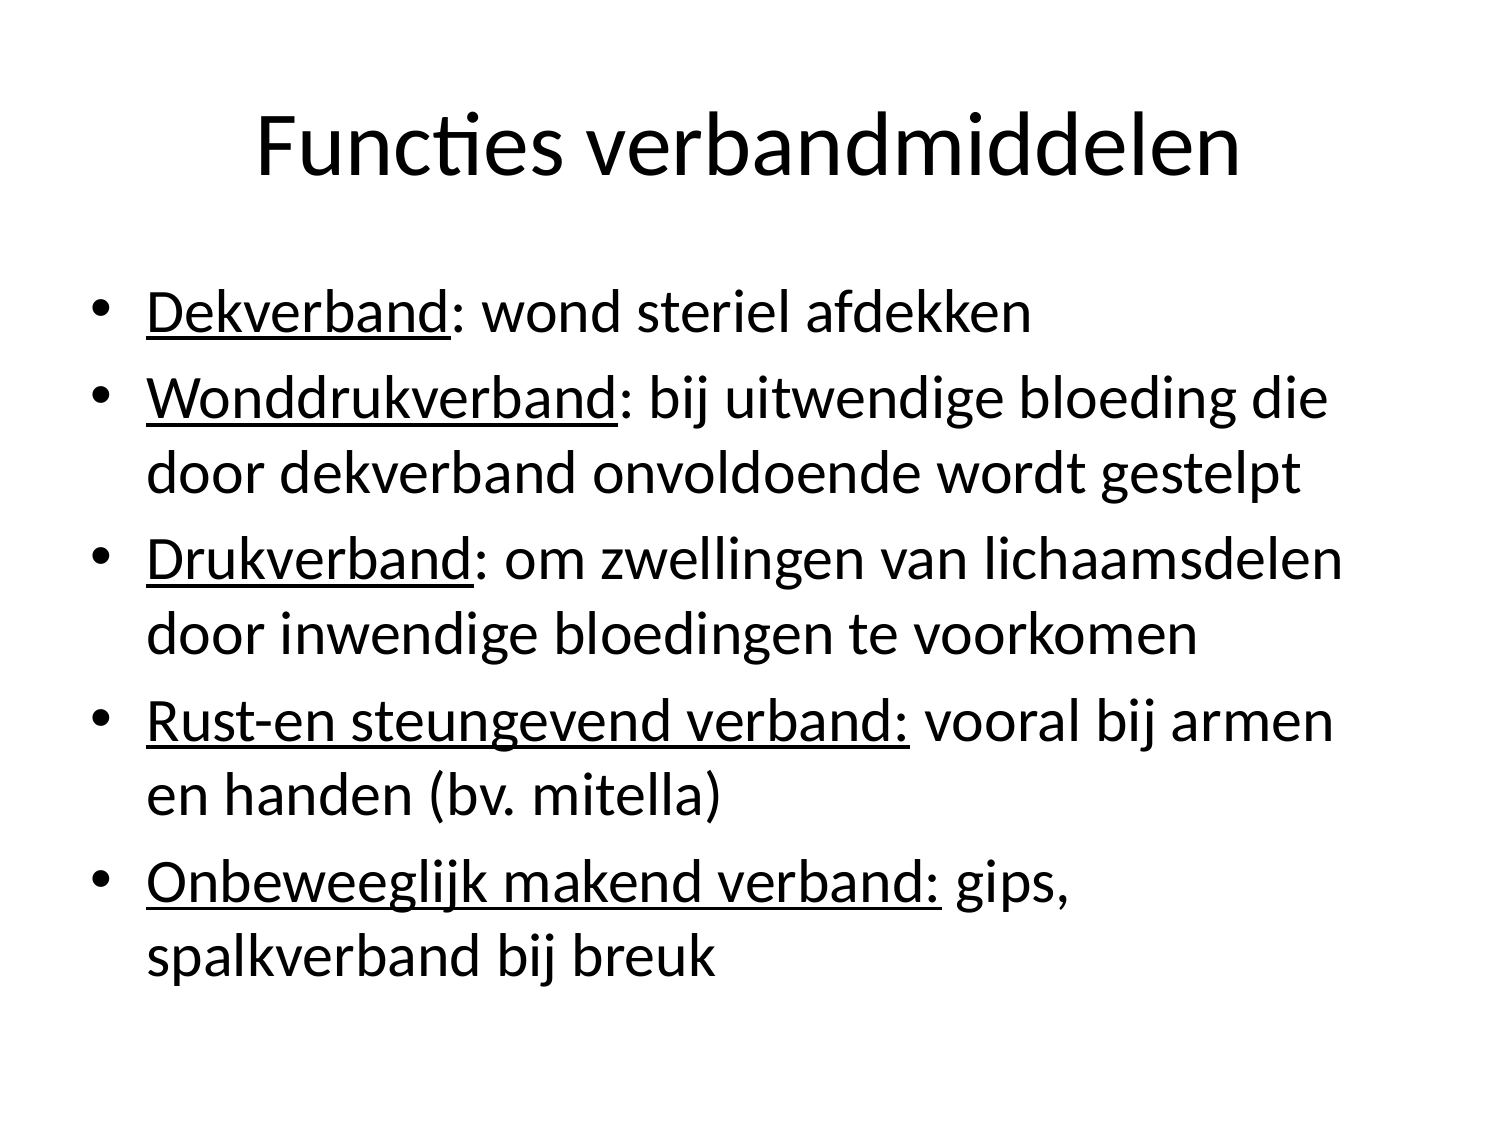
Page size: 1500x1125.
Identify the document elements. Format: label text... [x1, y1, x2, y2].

title Functies verbandmiddelen [75, 45, 1425, 233]
list Dekverband: wond steriel afdekken Wonddrukverband: bij uitwendige bloeding die door dekverband onvoldoende wordt gestelpt Drukverband: om zwellingen van lichaamsdelen door inwendige bloedingen te voorkomen Rust-en steungevend verband: vooral bij armen en handen (bv. mitella) Onbeweeglijk makend verband: gips, spalkverband bij breuk [75, 262, 1425, 1005]
